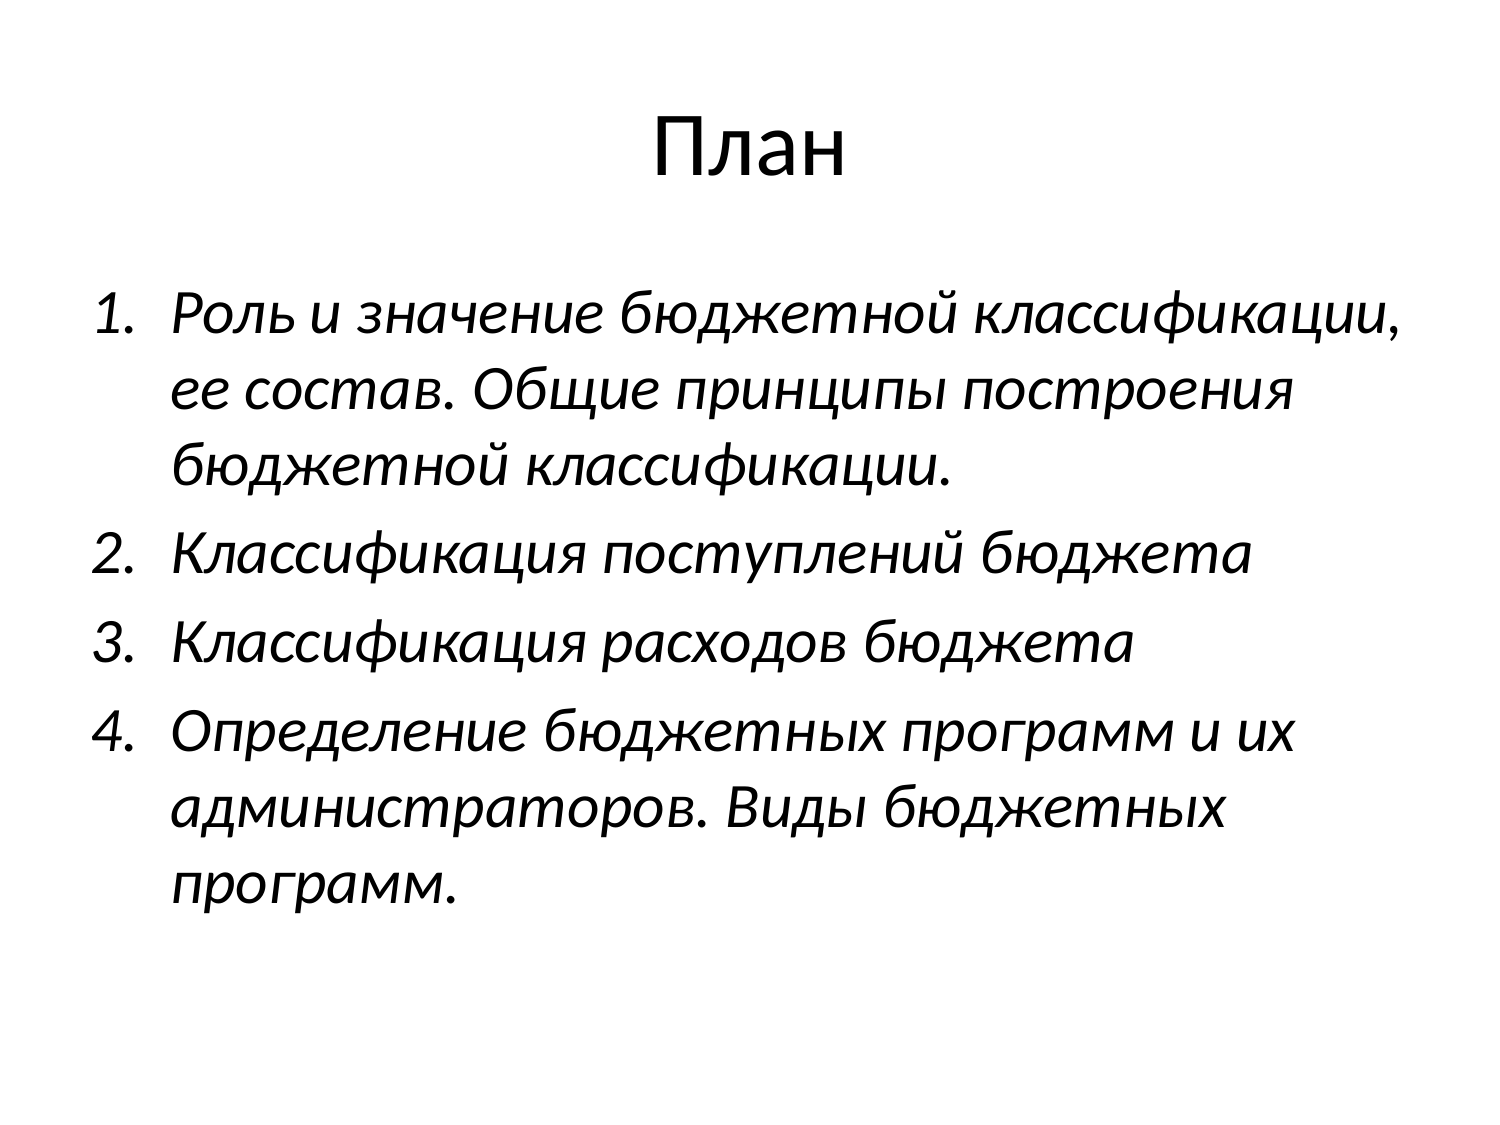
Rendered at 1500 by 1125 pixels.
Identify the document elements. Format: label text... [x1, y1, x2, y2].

list Роль и значение бюджетной классификации, ее состав. Общие принципы построения бюджетной классификации. Классификация поступлений бюджета Классификация расходов бюджета Определение бюджетных программ и их администраторов. Виды бюджетных программ. [75, 262, 1425, 1005]
title План [75, 45, 1425, 233]
